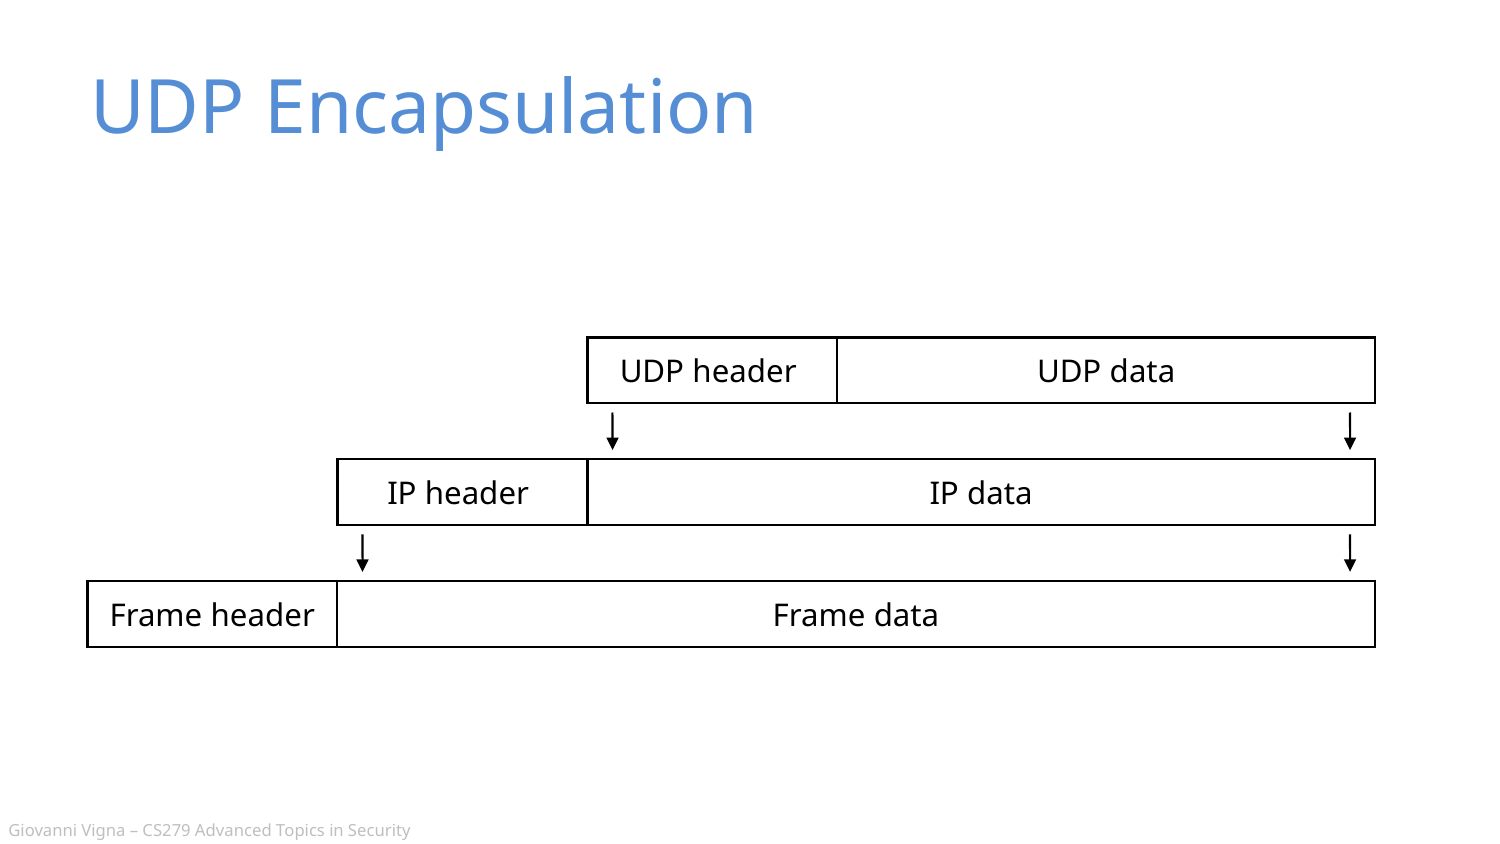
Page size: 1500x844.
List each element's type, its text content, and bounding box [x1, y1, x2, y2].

text_box Frame header [87, 581, 337, 647]
title UDP Encapsulation [75, 33, 1425, 175]
text_box [1343, 412, 1357, 451]
text_box [606, 412, 619, 451]
text_box Frame data [337, 581, 1375, 647]
text_box [356, 534, 369, 572]
text_box UDP header [587, 337, 837, 404]
text_box IP header [337, 459, 587, 525]
text_box UDP data [837, 337, 1375, 404]
text_box [1343, 534, 1357, 572]
text_box IP data [587, 459, 1375, 525]
